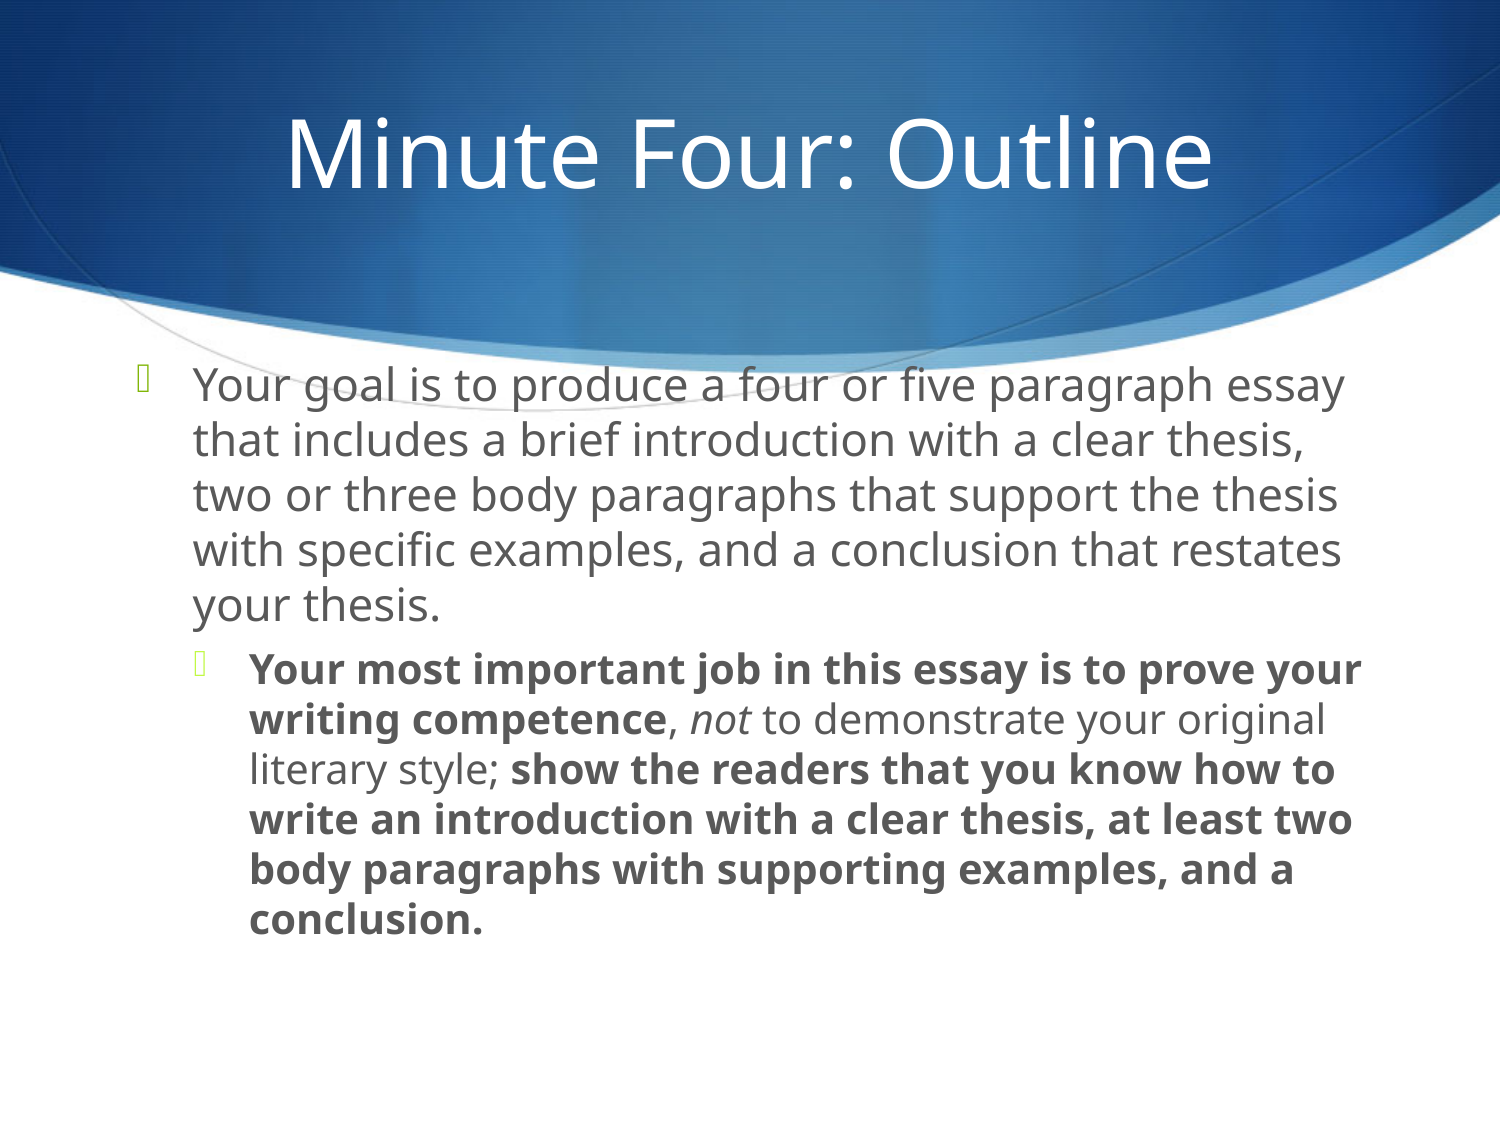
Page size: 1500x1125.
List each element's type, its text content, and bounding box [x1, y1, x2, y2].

title Minute Four: Outline [74, 56, 1426, 245]
list Your goal is to produce a four or five paragraph essay that includes a brief introduction with a clear thesis, two or three body paragraphs that support the thesis with specific examples, and a conclusion that restates your thesis. Your most important job in this essay is to prove your writing competence, not to demonstrate your original literary style; show the readers that you know how to write an introduction with a clear thesis, at least two body paragraphs with supporting examples, and a conclusion. [121, 347, 1379, 991]
picture [0, 0, 1500, 1125]
